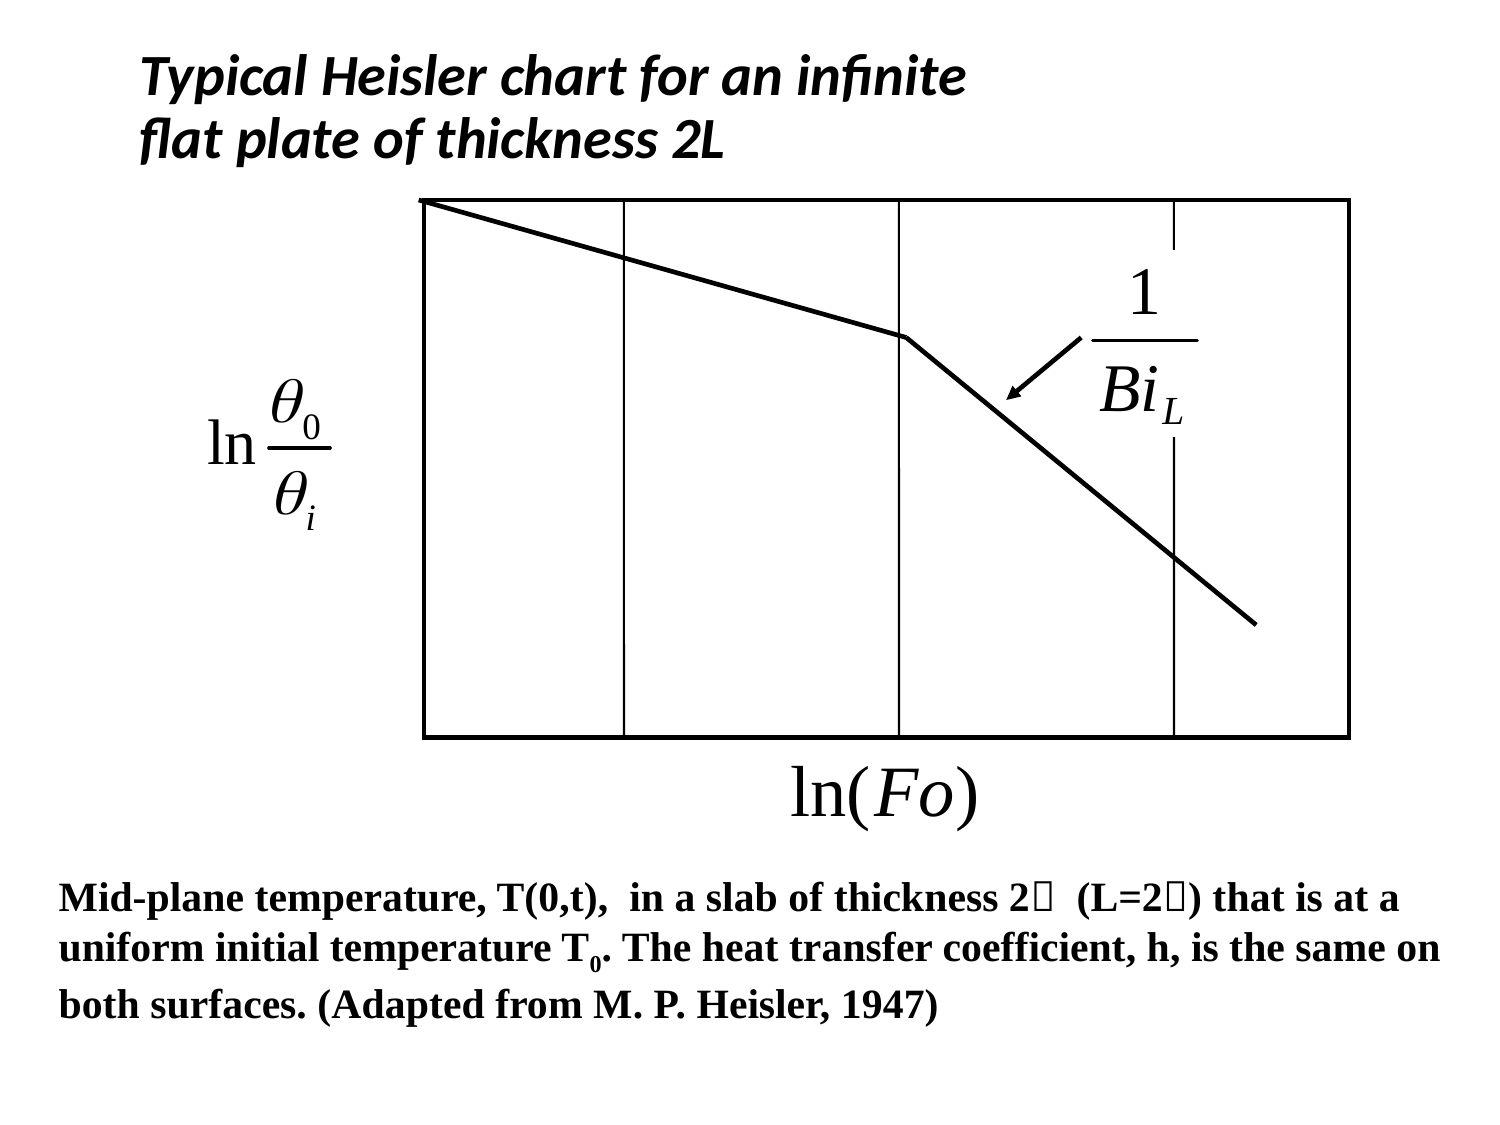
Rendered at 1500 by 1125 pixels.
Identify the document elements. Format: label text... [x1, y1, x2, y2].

text_box Typical Heisler chart for an infinite flat plate of thickness 2L [125, 37, 1500, 179]
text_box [43, 199, 1457, 1028]
